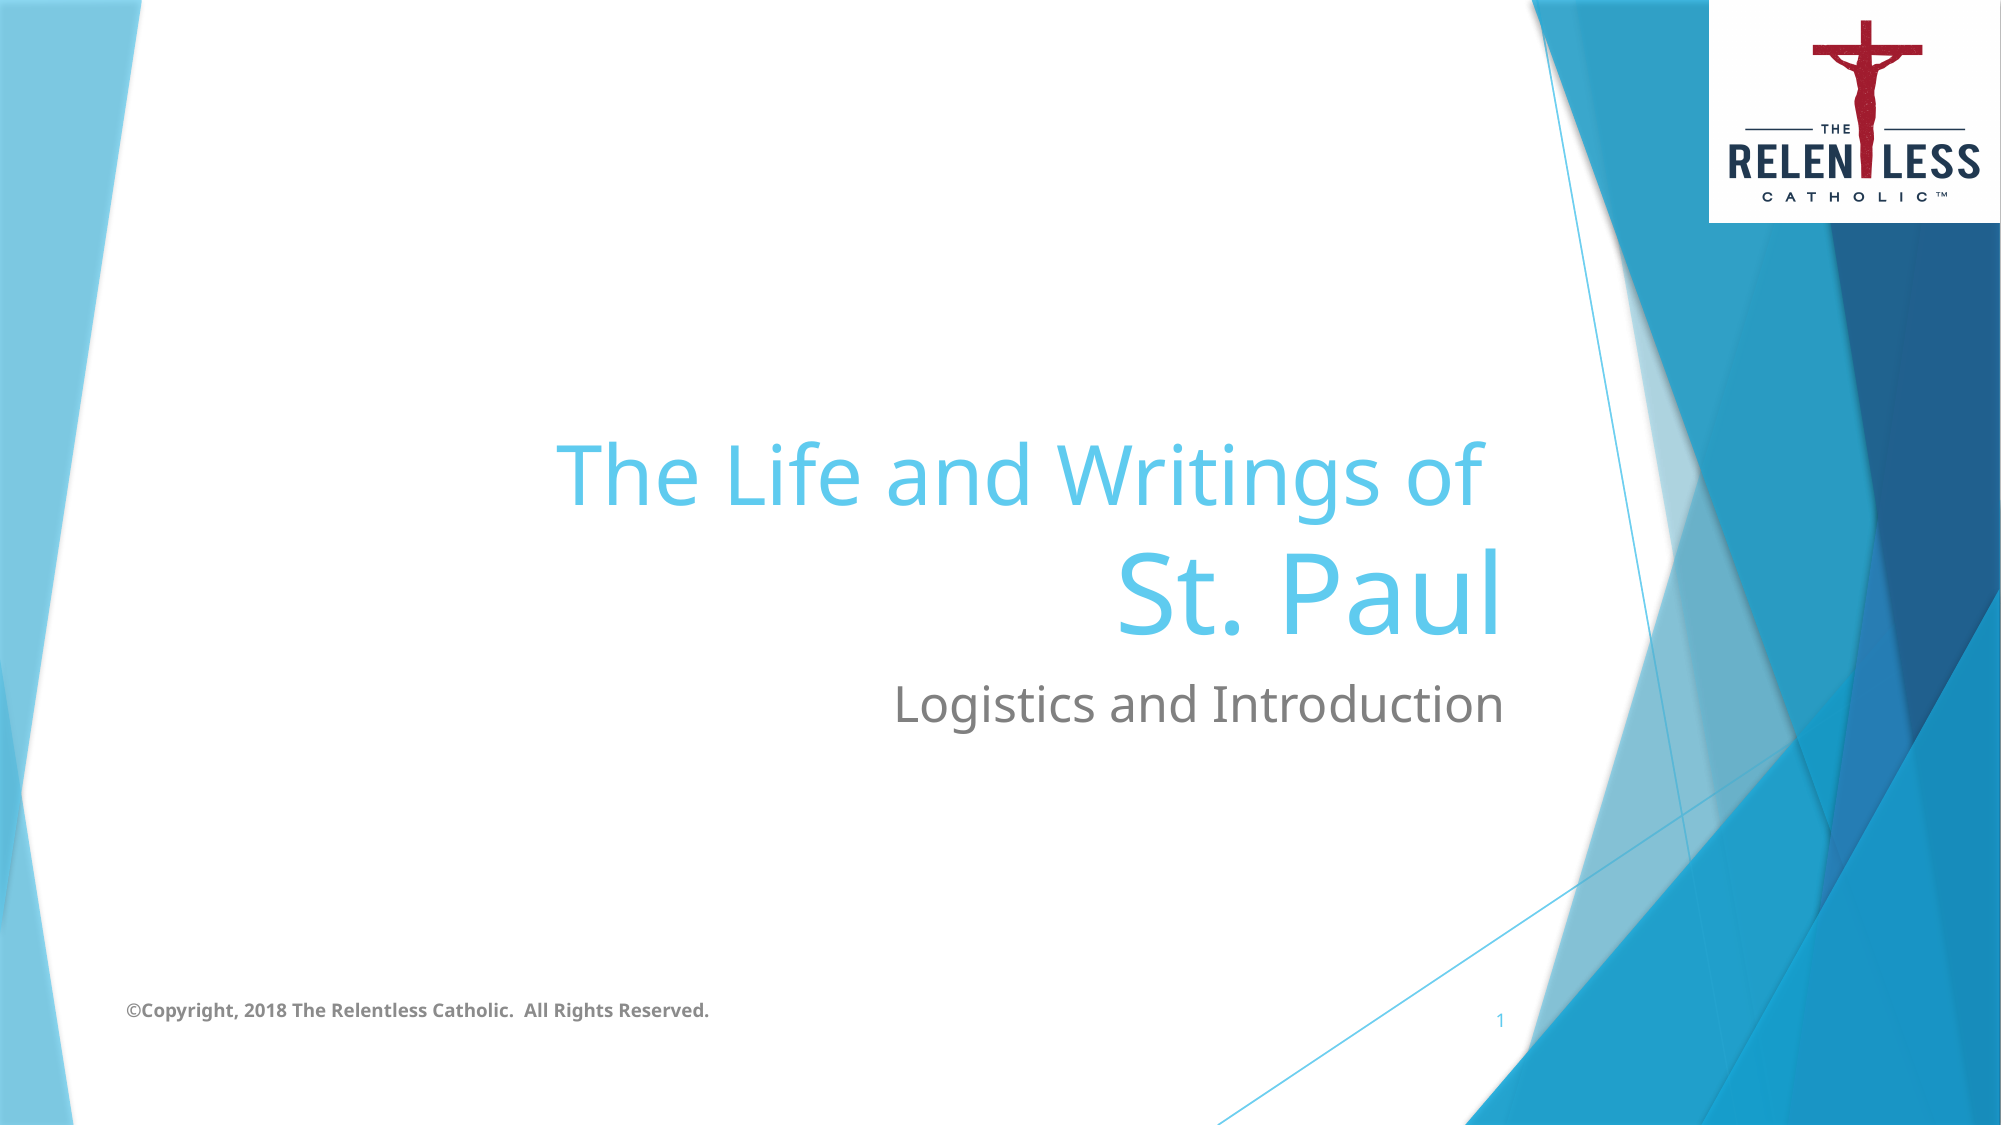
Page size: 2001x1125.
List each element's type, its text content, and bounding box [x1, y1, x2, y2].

footer ©Copyright, 2018 The Relentless Catholic. All Rights Reserved. [111, 991, 1145, 1051]
picture [1709, 0, 2000, 223]
title The Life and Writings of St. Paul [247, 394, 1522, 664]
slide_number 1 [1409, 991, 1522, 1051]
subtitle Logistics and Introduction [247, 664, 1522, 845]
